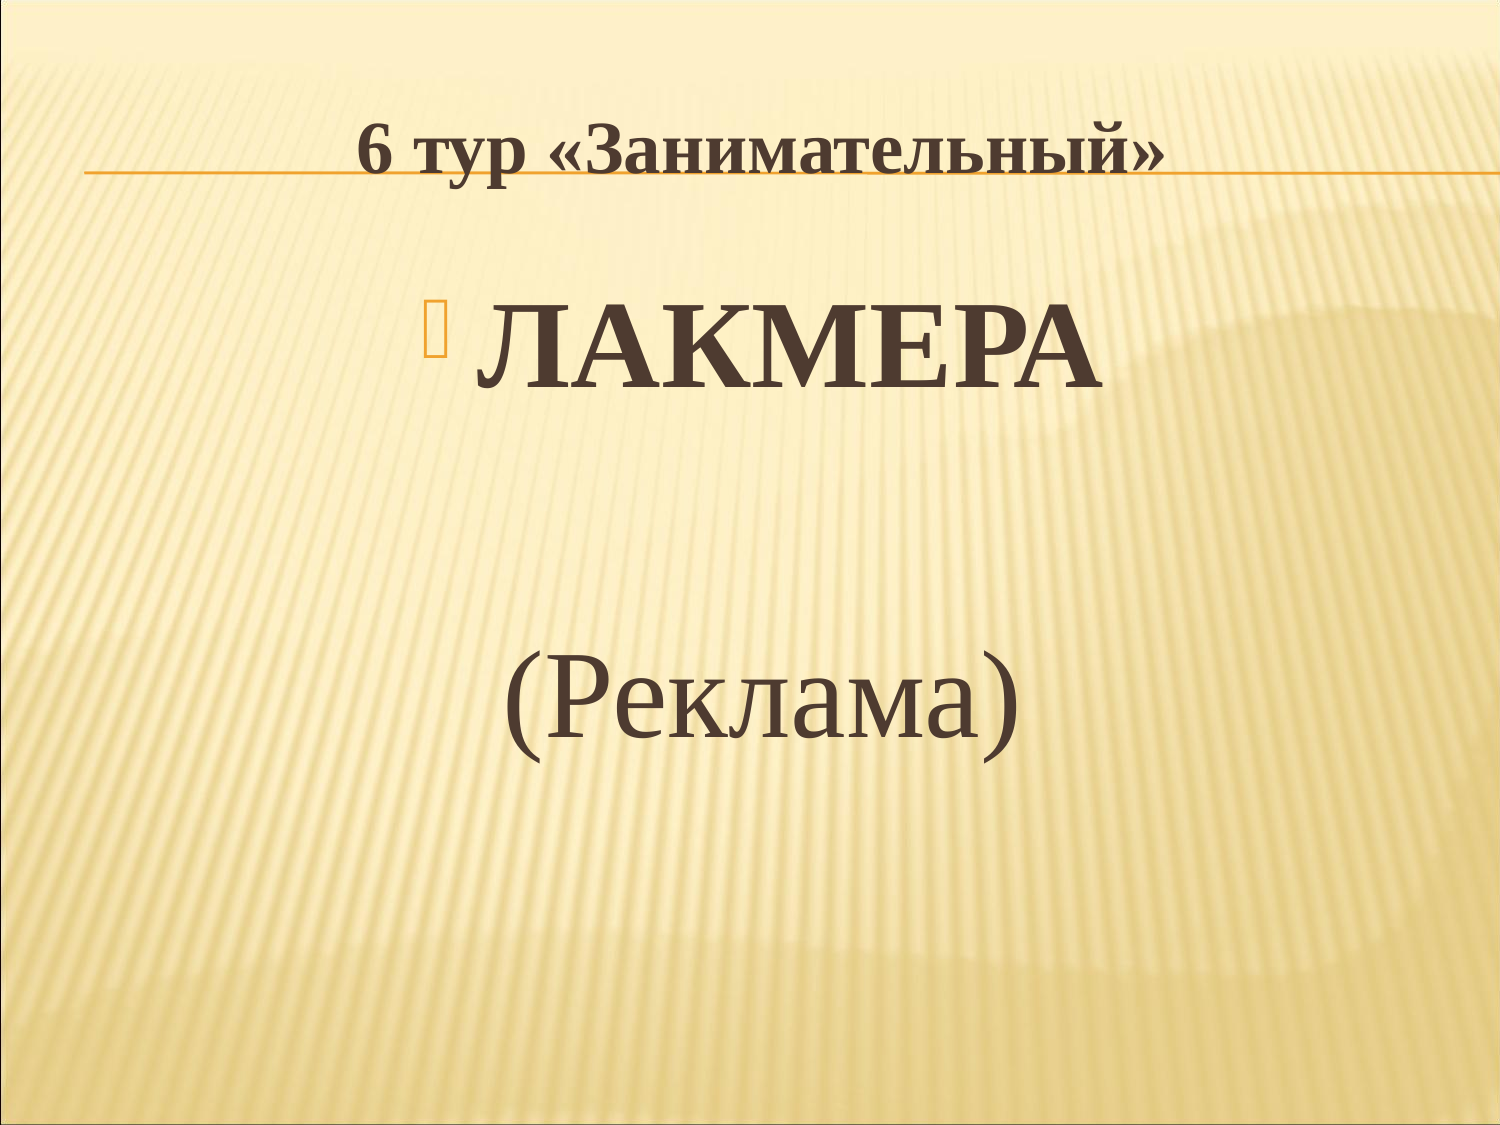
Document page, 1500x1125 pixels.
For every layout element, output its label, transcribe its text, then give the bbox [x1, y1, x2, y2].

title 6 тур «Занимательный» [50, 75, 1475, 213]
list ЛАКМЕРА (Реклама) [50, 254, 1475, 998]
picture [0, 0, 1500, 1125]
